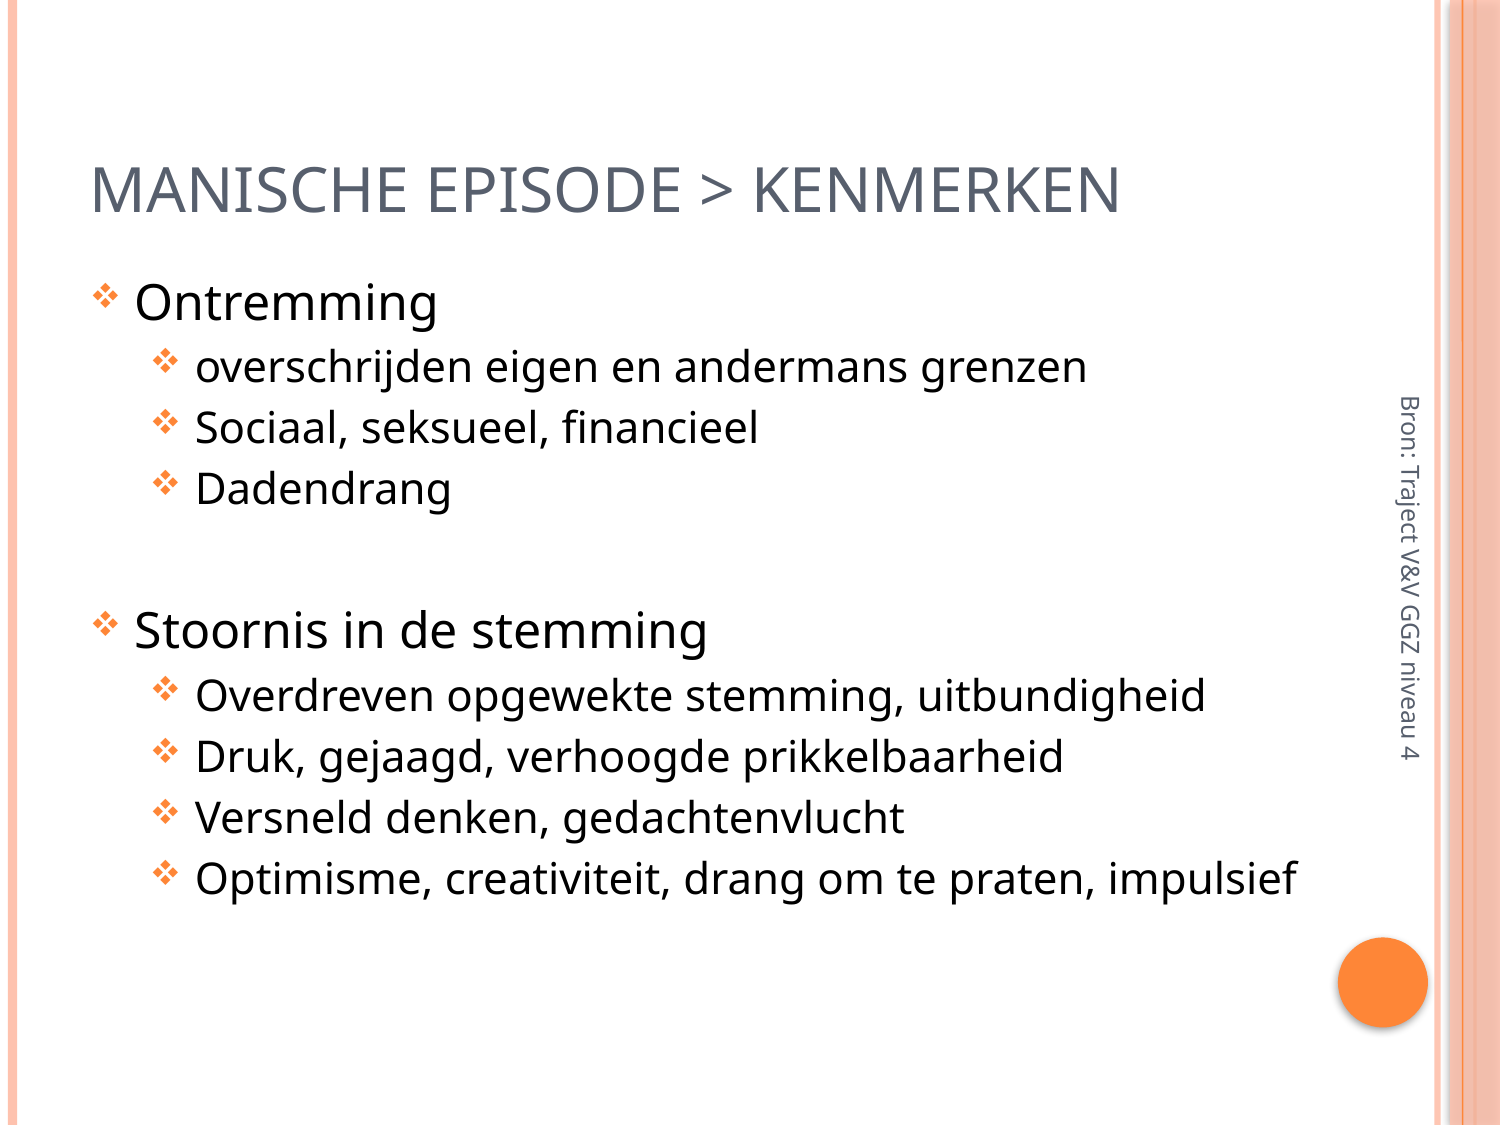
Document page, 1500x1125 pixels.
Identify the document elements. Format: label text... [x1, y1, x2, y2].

list Ontremming overschrijden eigen en andermans grenzen Sociaal, seksueel, financieel Dadendrang Stoornis in de stemming Overdreven opgewekte stemming, uitbundigheid Druk, gejaagd, verhoogde prikkelbaarheid Versneld denken, gedachtenvlucht Optimisme, creativiteit, drang om te praten, impulsief [75, 262, 1388, 1062]
title Manische episode > kenmerken [75, 45, 1300, 233]
footer Bron: Traject V&V GGZ niveau 4 [1379, 380, 1440, 906]
